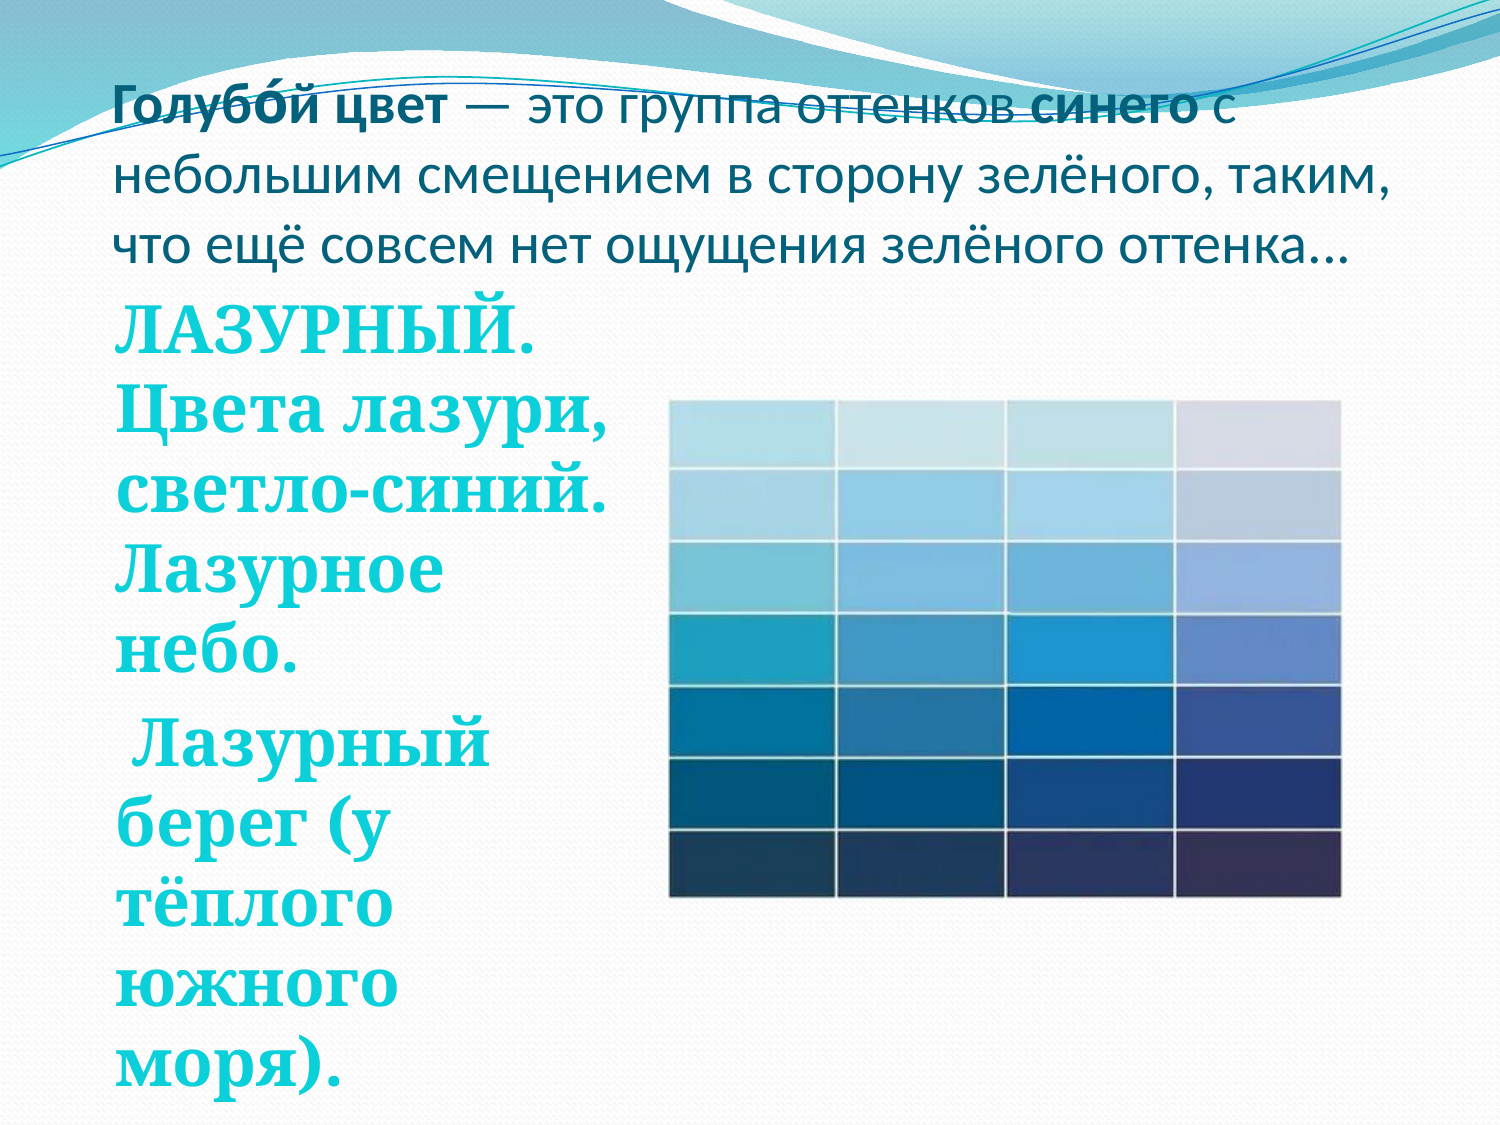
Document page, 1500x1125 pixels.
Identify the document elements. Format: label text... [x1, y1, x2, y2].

list ЛАЗУРНЫЙ. Цвета лазури, светло-синий. Лазурное небо. Лазурный берег (у тёплого южного моря). [112, 278, 644, 1029]
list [667, 399, 1345, 901]
title Голубо́й цвет — это группа оттенков синего с небольшим смещением в сторону зелёного, таким, что ещё совсем нет ощущения зелёного оттенка... [112, 84, 1459, 275]
